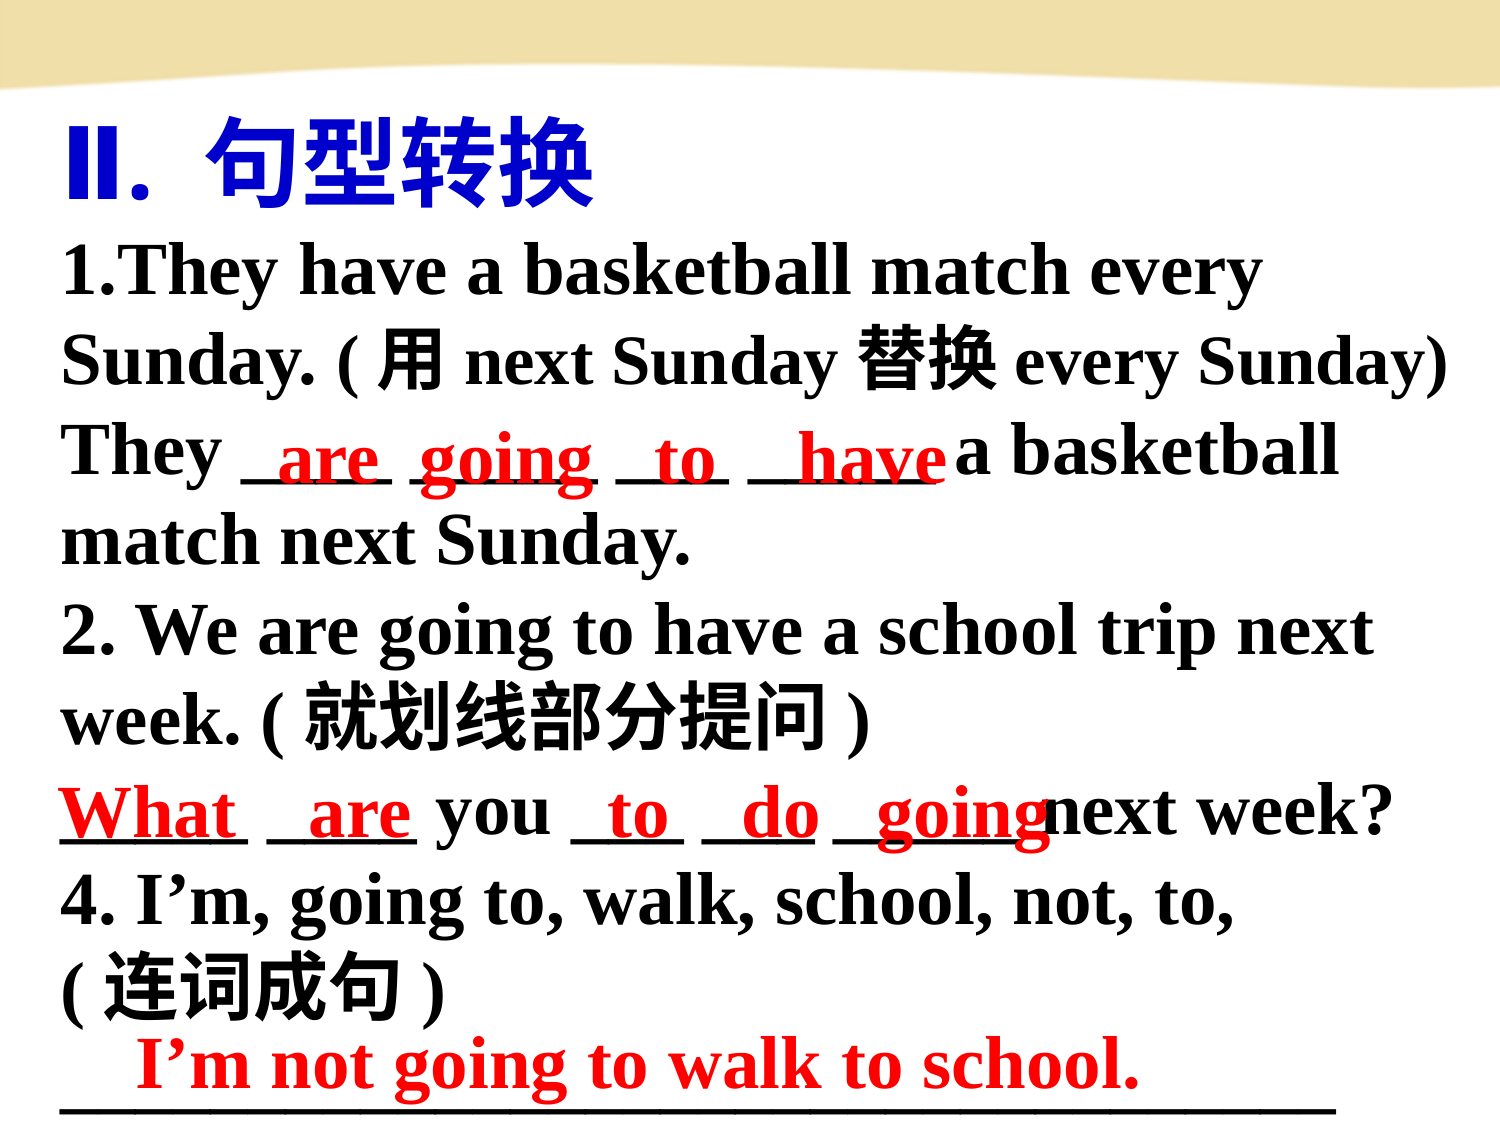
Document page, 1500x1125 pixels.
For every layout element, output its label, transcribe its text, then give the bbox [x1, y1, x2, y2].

picture [0, 0, 1500, 1125]
text_box going [861, 755, 1067, 861]
text_box do [726, 755, 837, 861]
text_box What [42, 755, 263, 861]
text_box Ⅱ. 句型转换 1.They have a basketball match every Sunday. (用next Sunday替换every Sunday) They ____ _____ ___ _____ a basketball match next Sunday. 2. We are going to have a school trip next week. (就划线部分提问) _____ ____ you ___ ___ _____ next week? 4. I’m, going to, walk, school, not, to, (连词成句) __________________________________ [41, 90, 1427, 1094]
text_box I’m not going to walk to school. [120, 1006, 1359, 1112]
text_box to [592, 755, 686, 861]
text_box are [293, 755, 427, 861]
text_box going [404, 400, 610, 506]
text_box have [782, 400, 963, 506]
text_box to [640, 400, 733, 506]
text_box are [262, 400, 396, 506]
